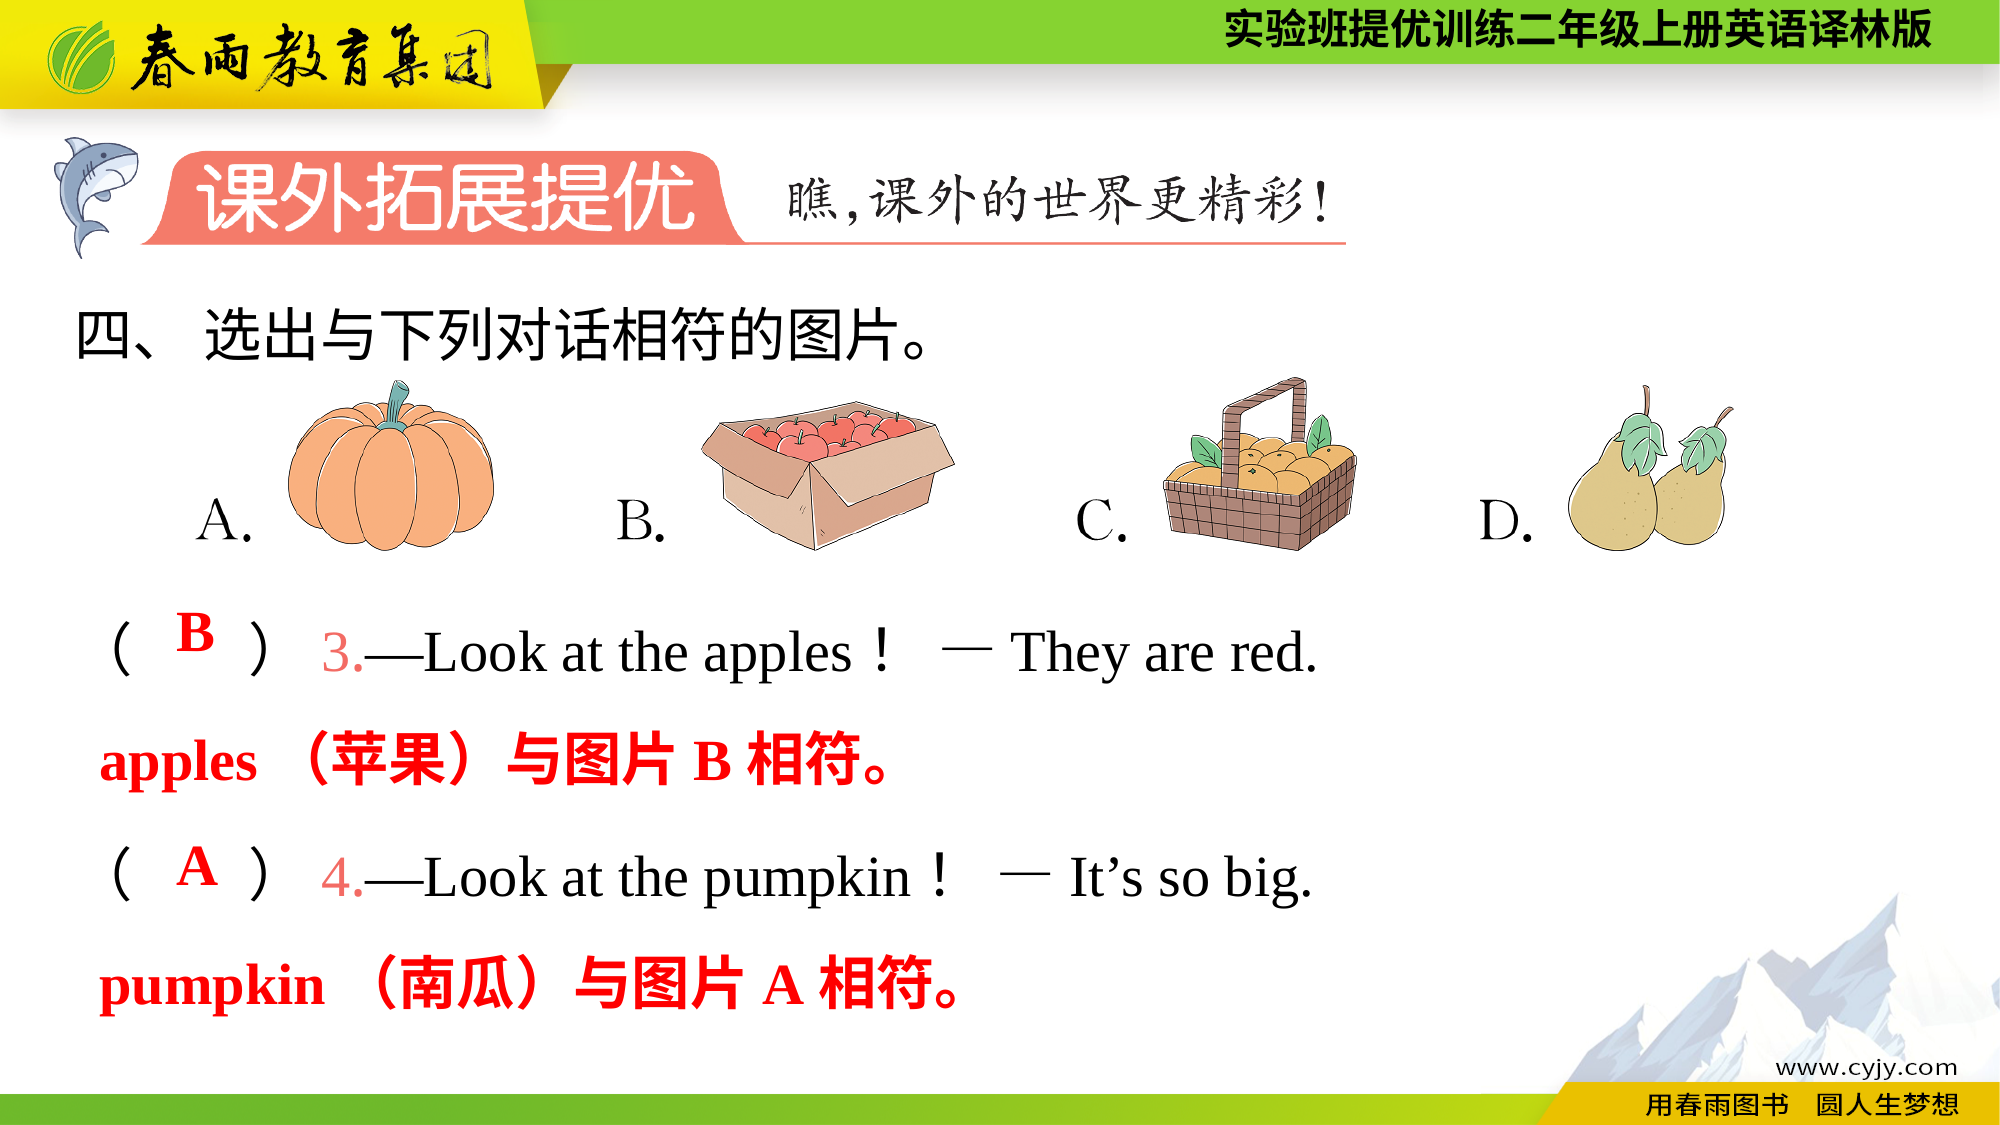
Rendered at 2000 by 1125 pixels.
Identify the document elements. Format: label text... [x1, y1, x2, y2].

list 四、 选出与下列对话相符的图片。 （ ）3.—Look at the apples！ —They are red. （ ）4.—Look at the pumpkin！ —It’s so big. [59, 255, 1944, 923]
text_box A [161, 819, 234, 904]
text_box apples（苹果）与图片B相符。 [84, 679, 1969, 800]
text_box pumpkin（南瓜）与图片A相符。 [84, 903, 1969, 1024]
text_box B [161, 586, 231, 671]
picture [0, 0, 2000, 1125]
